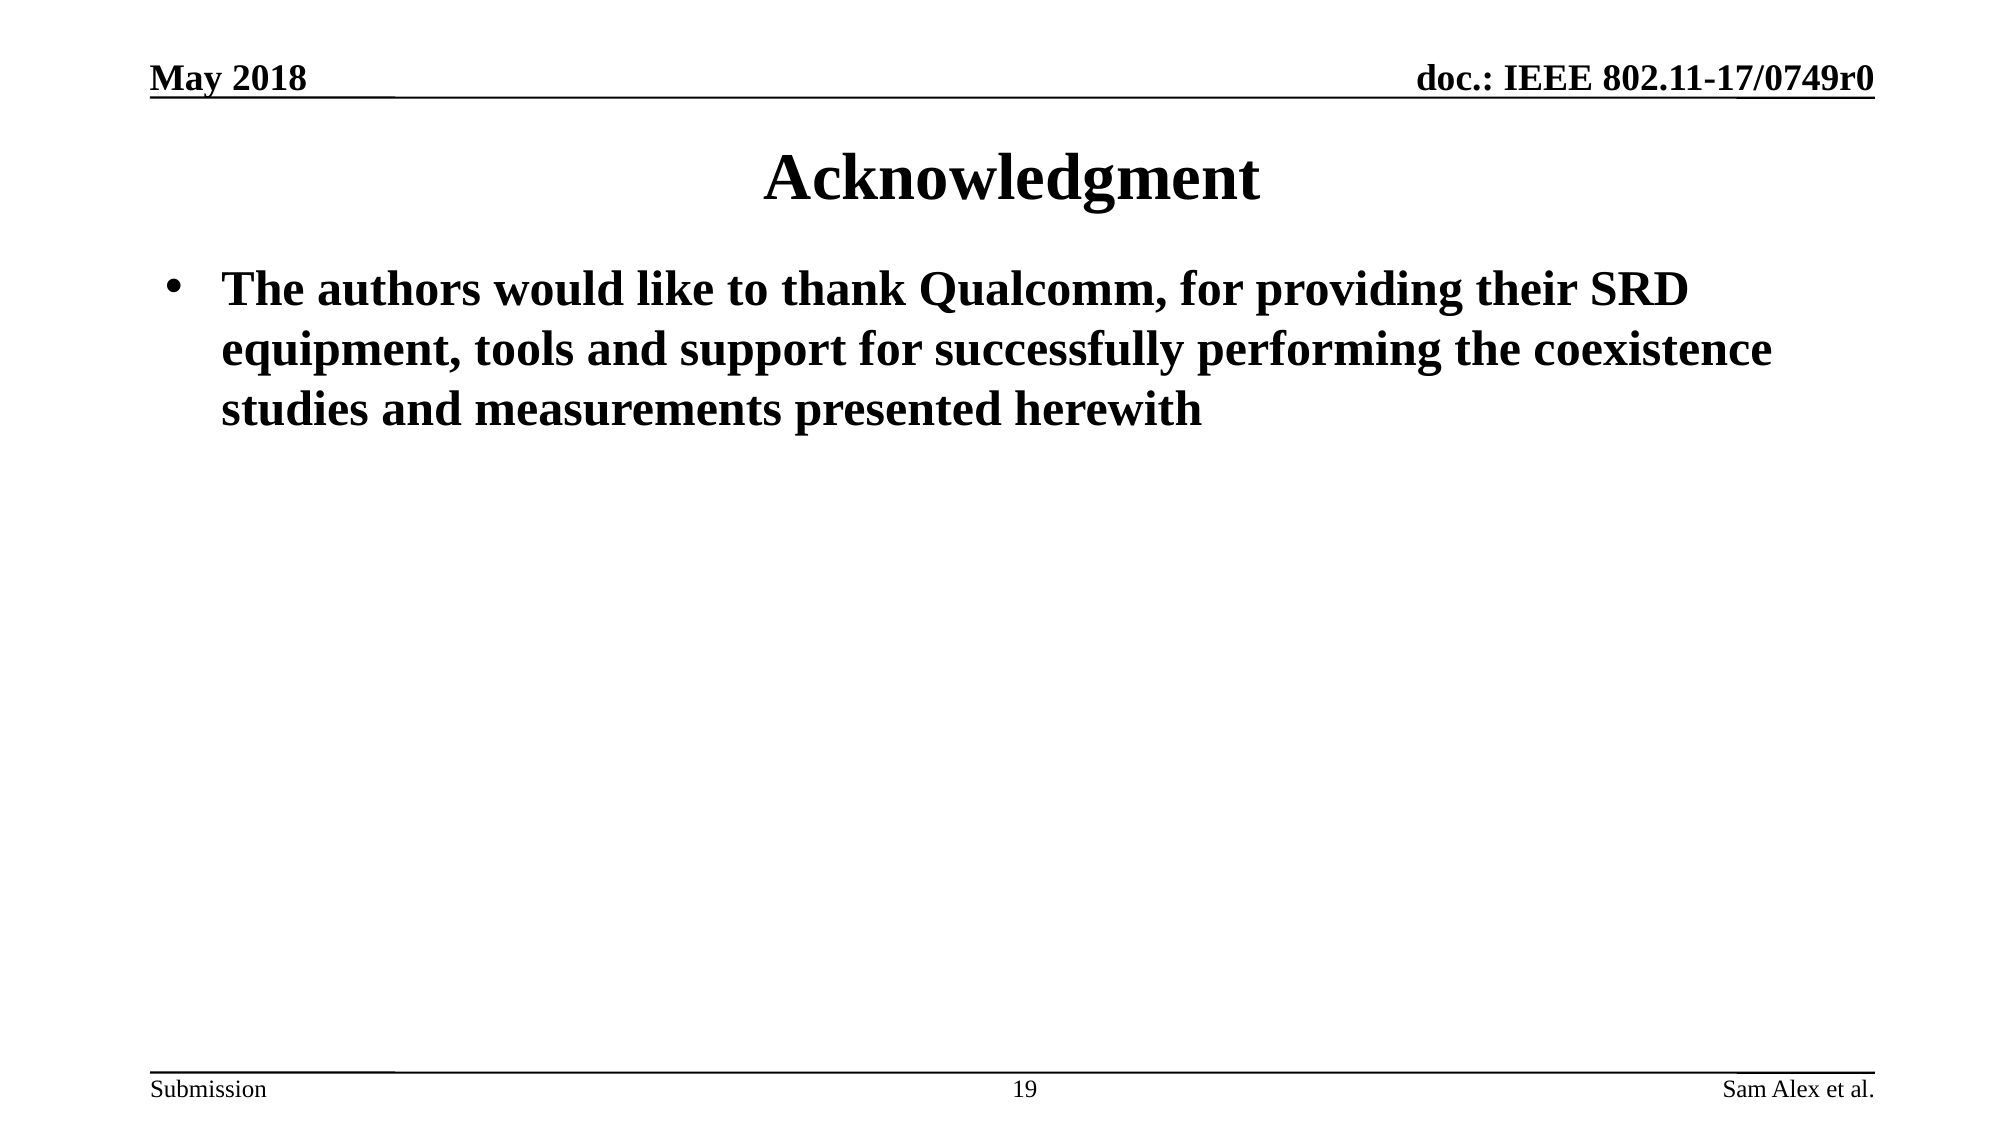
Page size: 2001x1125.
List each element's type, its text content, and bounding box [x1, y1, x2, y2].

footer Sam Alex et al. [1169, 1072, 1876, 1111]
slide_number 19 [936, 1072, 1113, 1111]
list The authors would like to thank Qualcomm, for providing their SRD equipment, tools and support for successfully performing the coexistence studies and measurements presented herewith [149, 248, 1876, 1073]
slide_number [149, 59, 750, 98]
title Acknowledgment [149, 97, 1876, 248]
